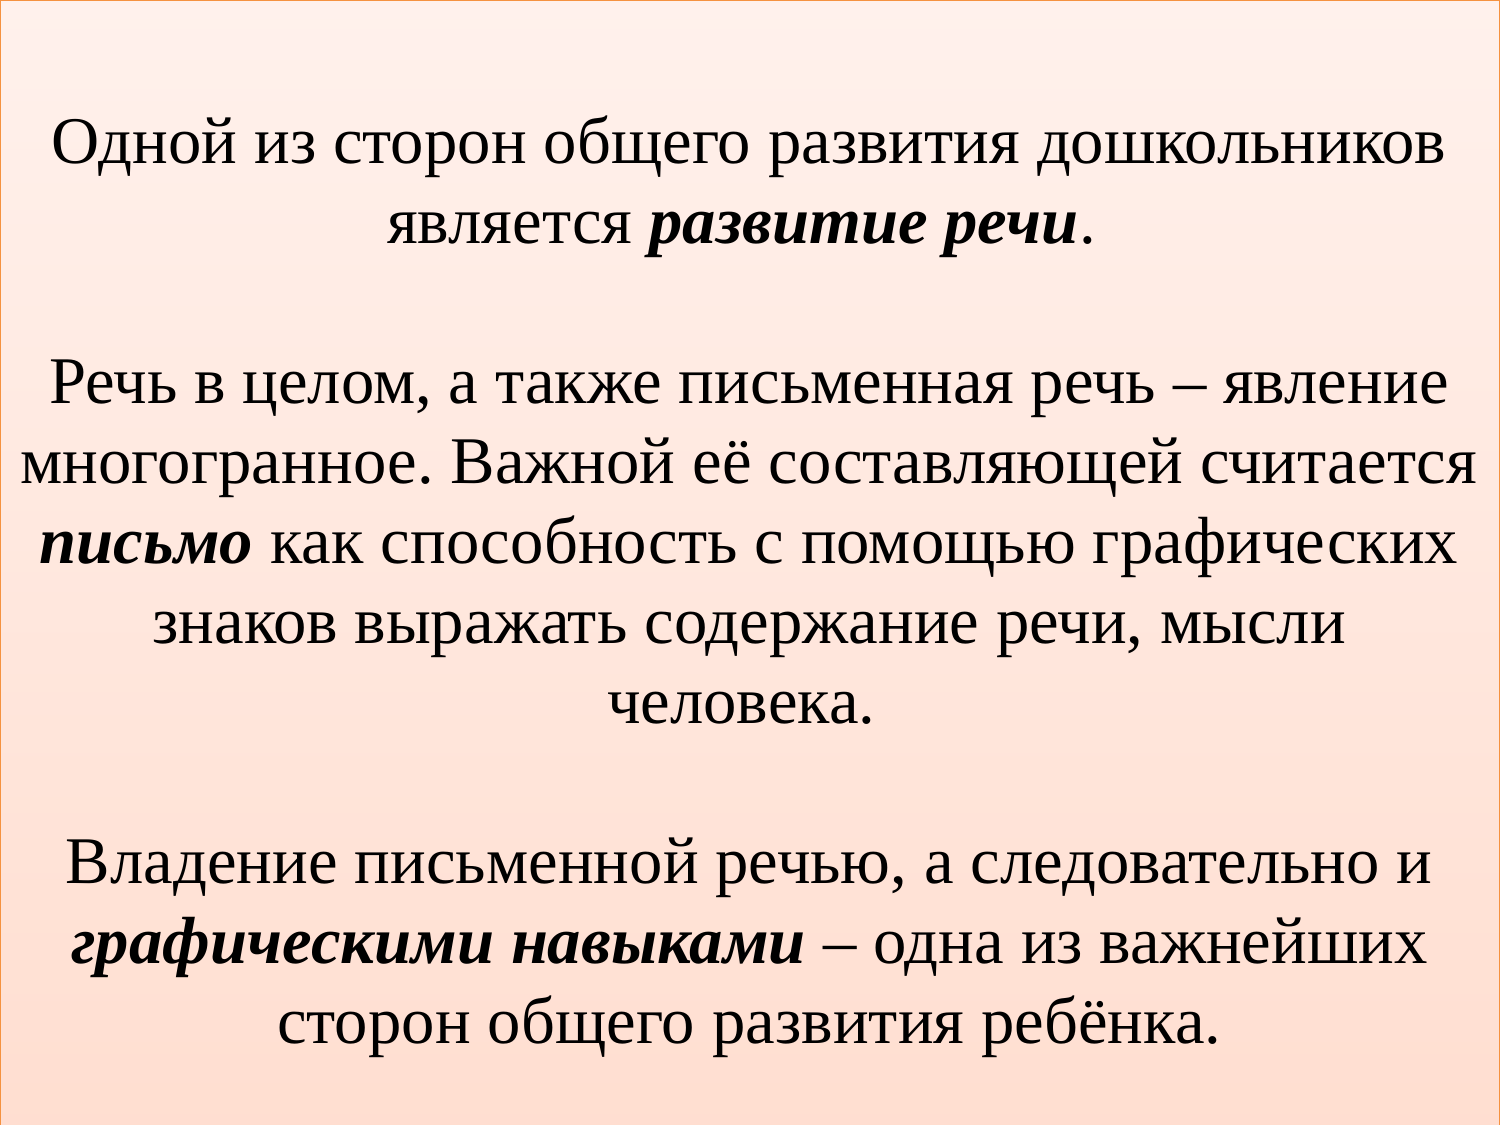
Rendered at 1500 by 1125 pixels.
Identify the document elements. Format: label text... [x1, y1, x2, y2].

text_box Одной из сторон общего развития дошкольников является развитие речи. Речь в целом, а также письменная речь – явление многогранное. Важной её составляющей считается письмо как способность с помощью графических знаков выражать содержание речи, мысли человека. Владение письменной речью, а следовательно и графическими навыками – одна из важнейших сторон общего развития ребёнка. [0, 0, 1500, 1125]
